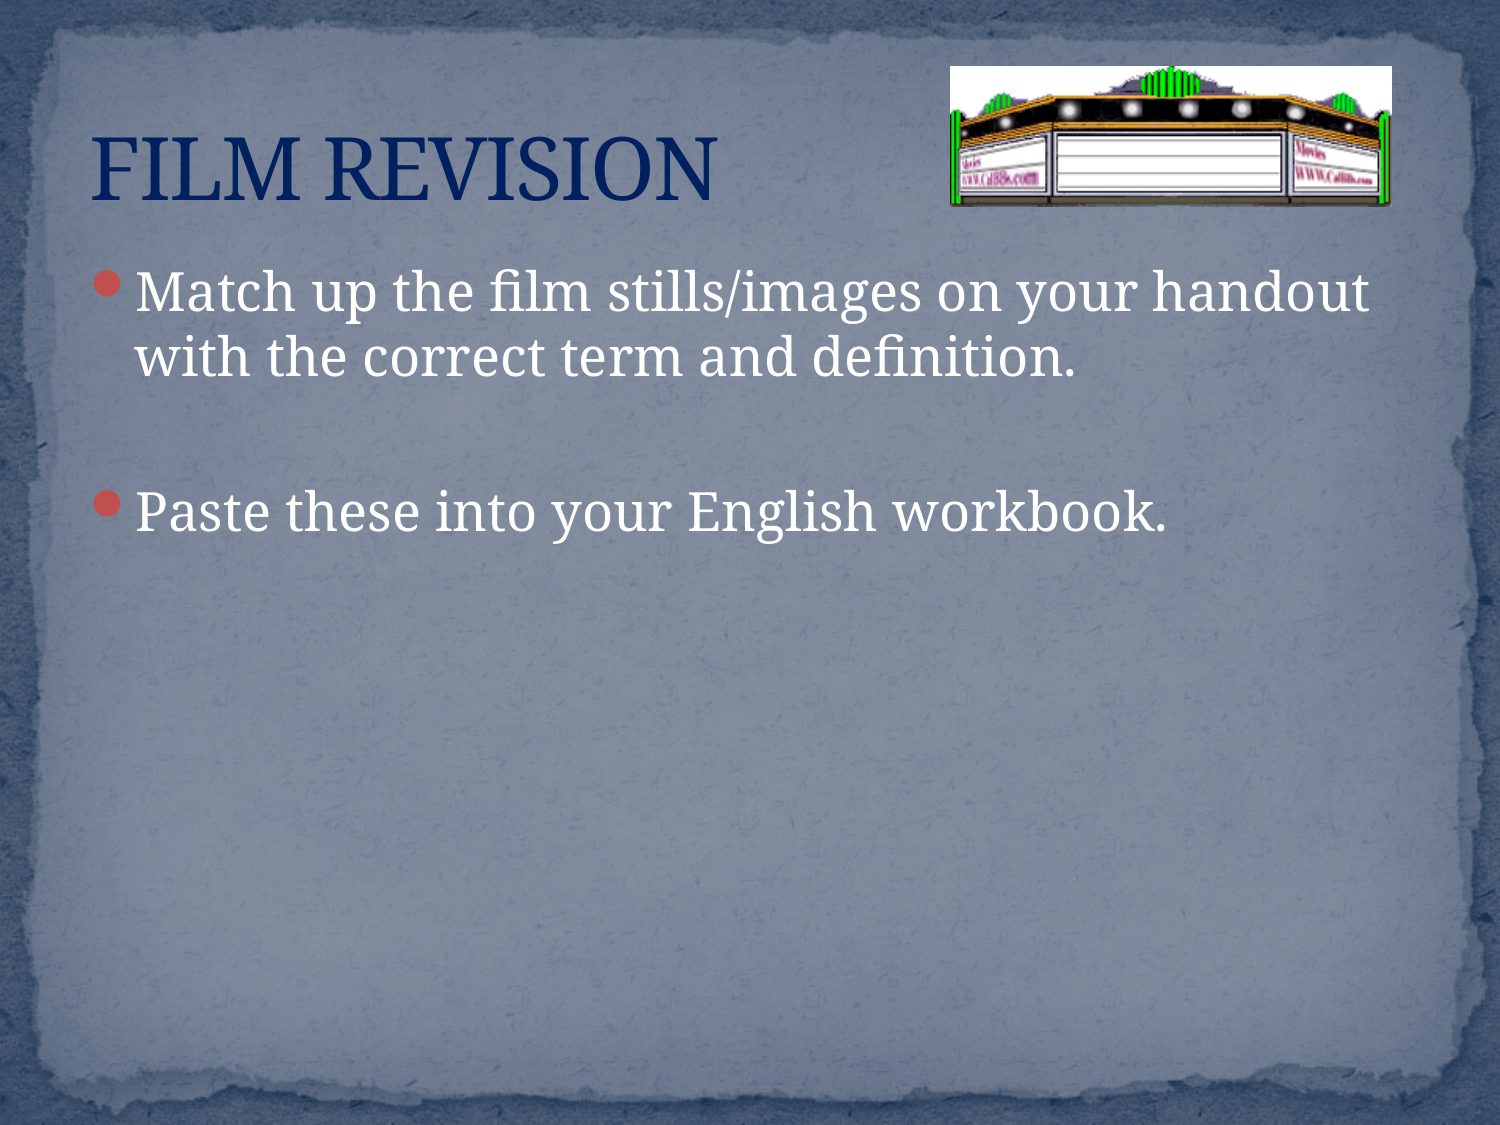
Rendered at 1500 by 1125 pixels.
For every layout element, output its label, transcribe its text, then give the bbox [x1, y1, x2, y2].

title FILM REVISION [74, 24, 1425, 225]
picture [950, 66, 1392, 207]
list Match up the film stills/images on your handout with the correct term and definition. Paste these into your English workbook. [75, 249, 1425, 1000]
